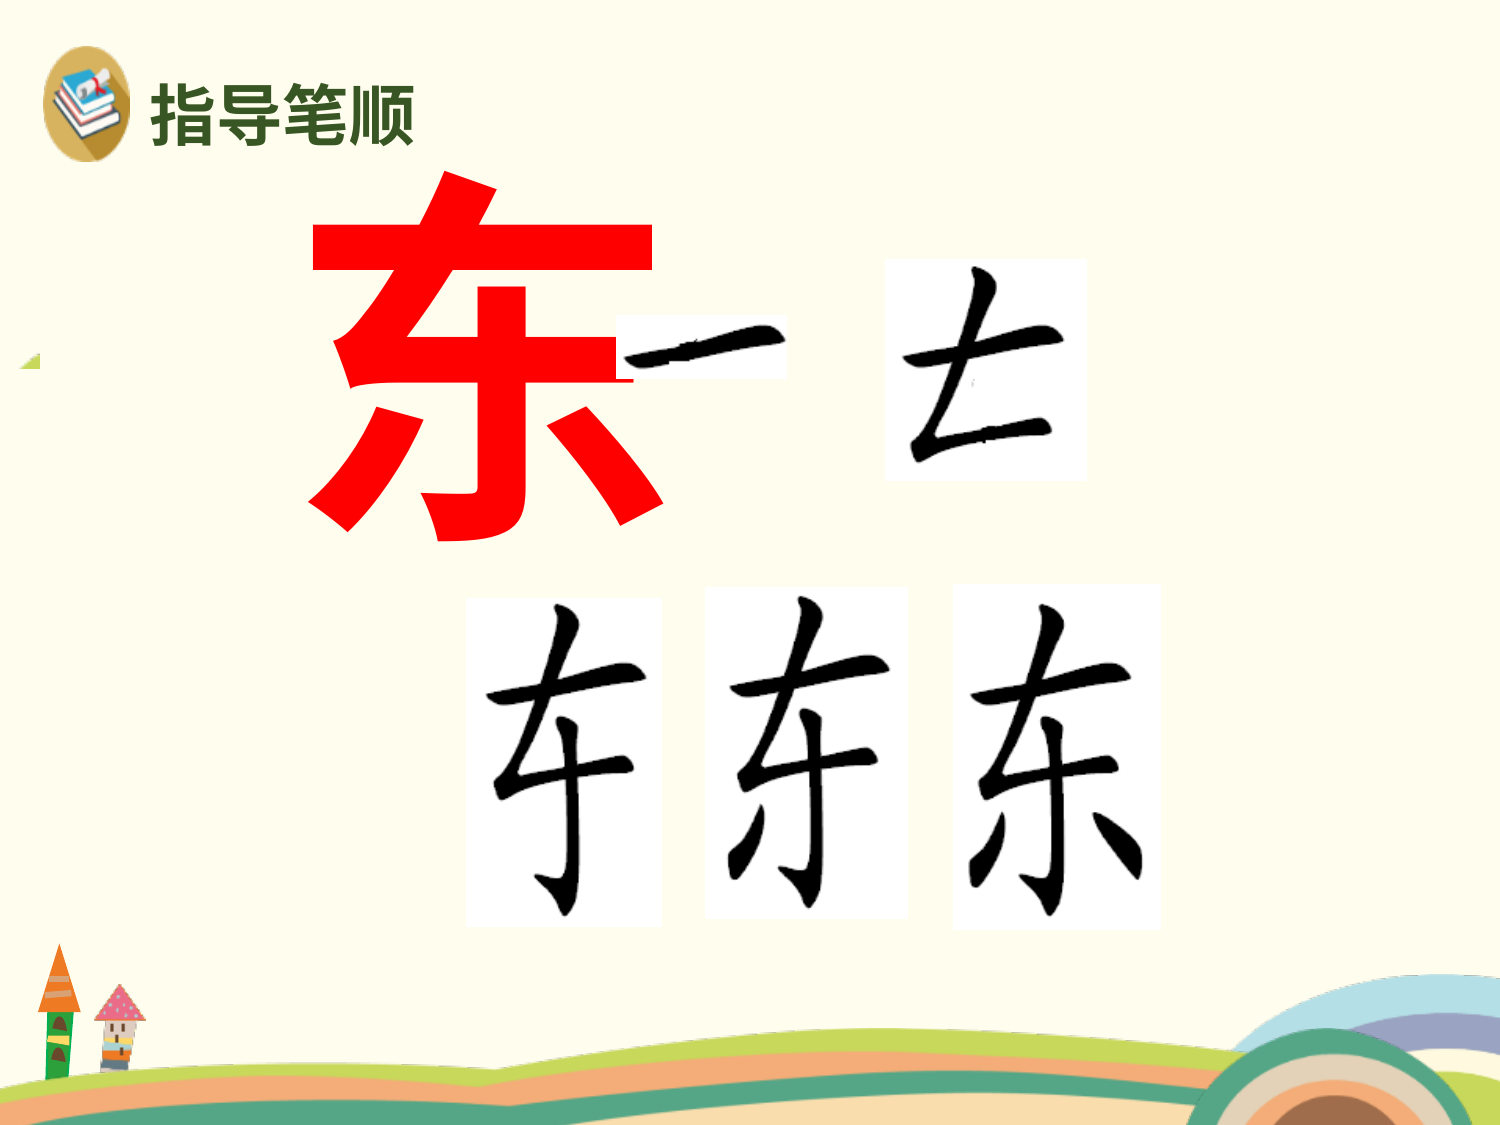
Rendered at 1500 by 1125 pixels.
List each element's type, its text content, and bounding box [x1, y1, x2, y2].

text_box 东 [271, 161, 582, 647]
picture [0, 0, 1500, 1125]
text_box 指导笔顺 [134, 66, 432, 161]
